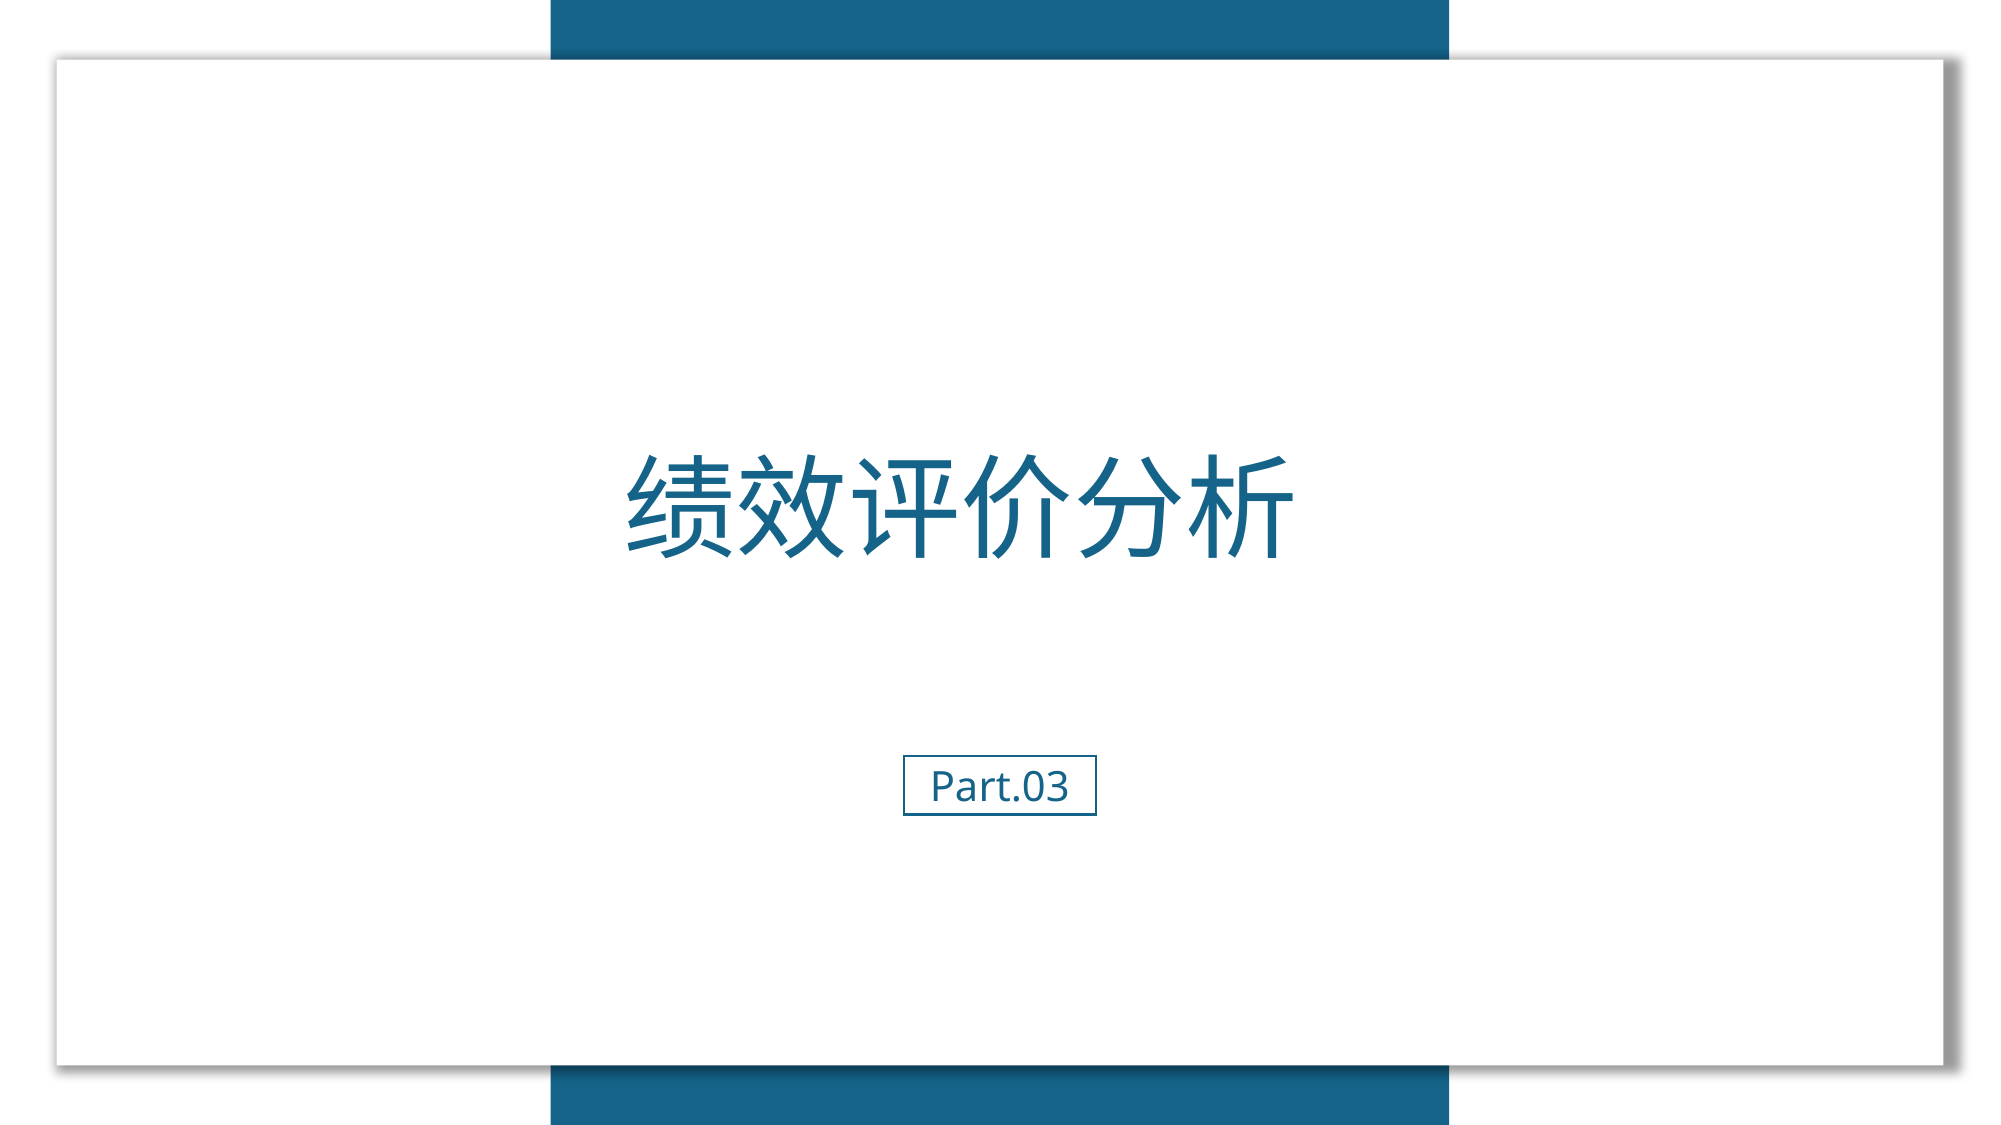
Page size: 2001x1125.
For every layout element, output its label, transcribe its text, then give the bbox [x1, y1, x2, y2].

text_box Part.03 [899, 752, 1101, 818]
text_box 绩效评价分析 [608, 429, 1392, 580]
